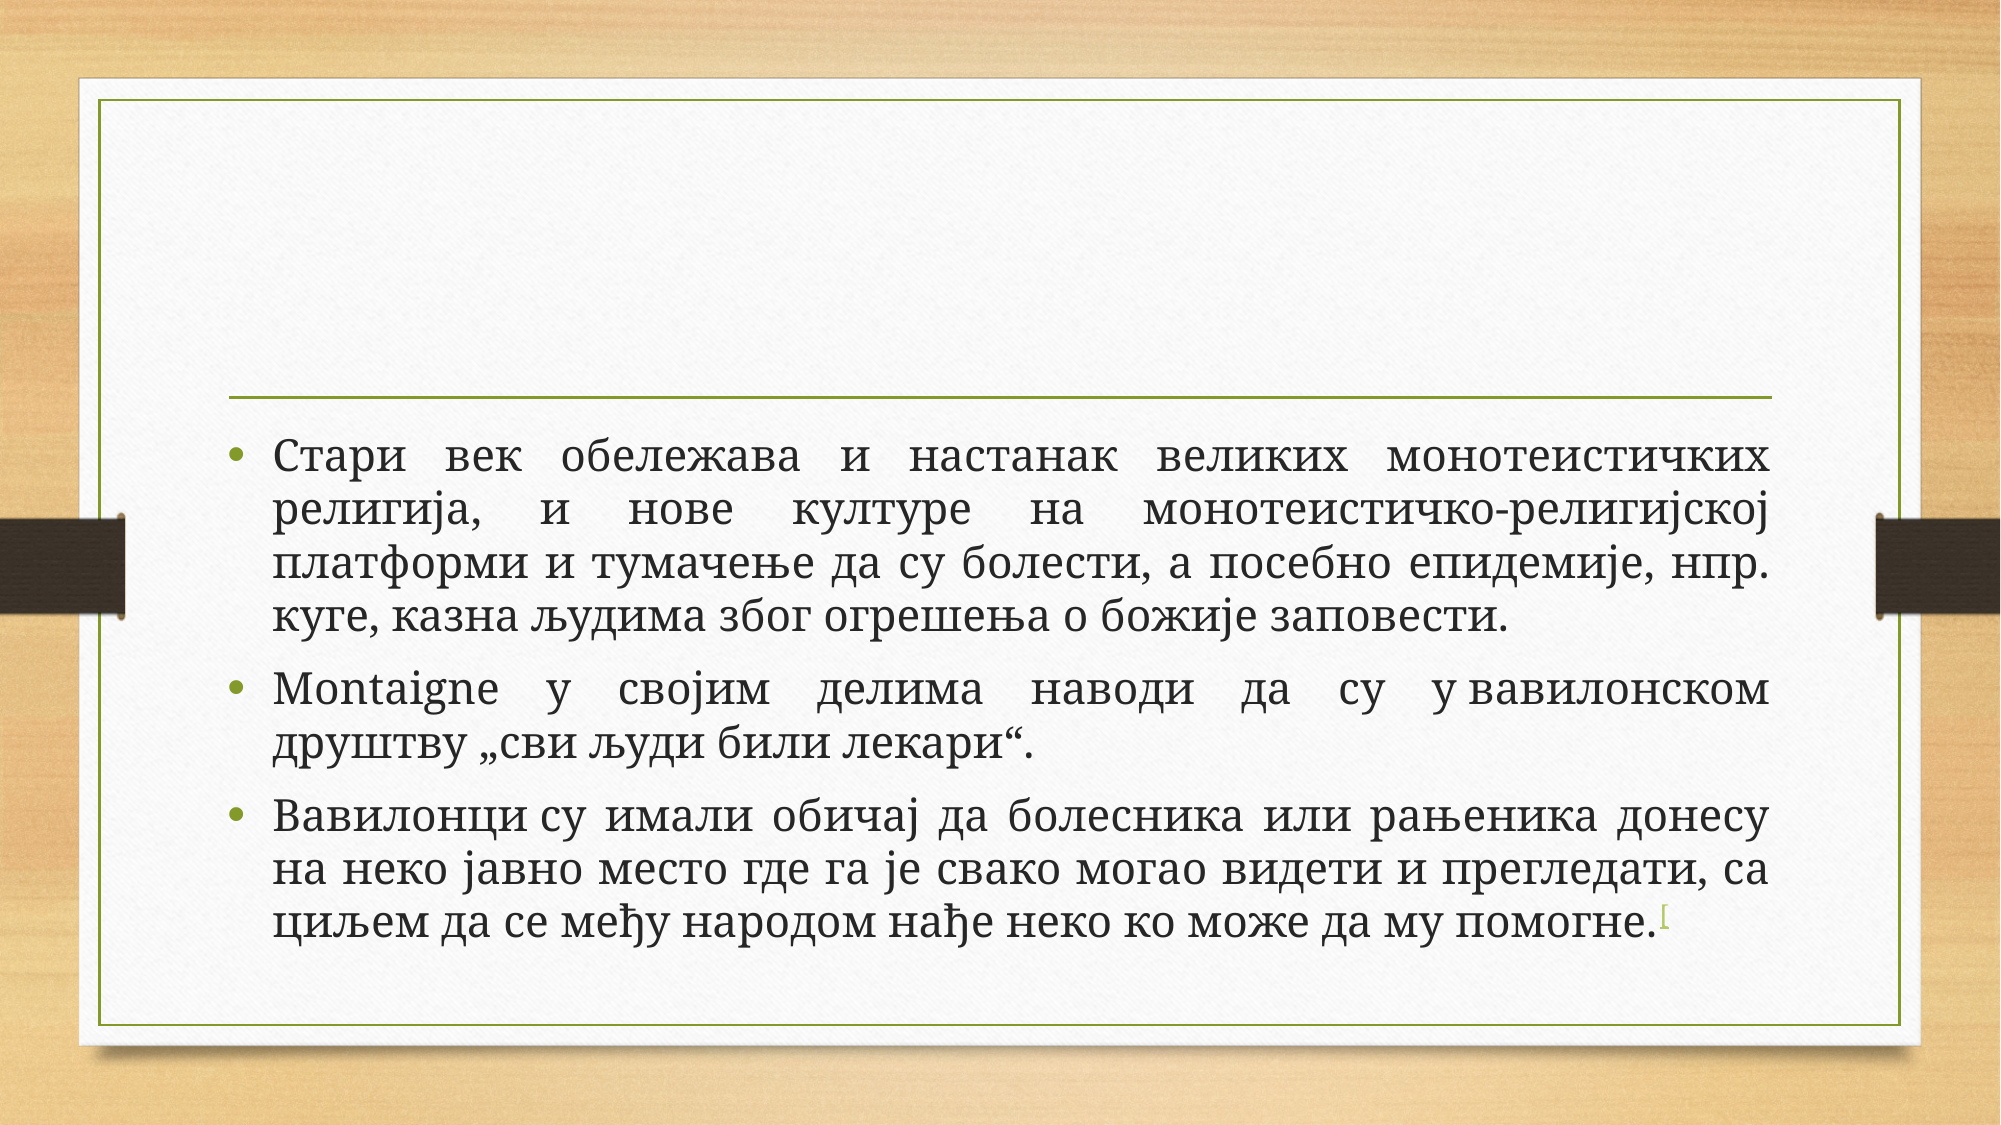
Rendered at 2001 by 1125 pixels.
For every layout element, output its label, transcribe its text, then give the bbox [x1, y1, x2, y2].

picture [0, 0, 2001, 1125]
list Стари век обележава и настанак великих монотеистичких религија, и нове културе на монотеистичко-религијској платформи и тумачење да су болести, а посебно епидемије, нпр. куге, казна људима због огрешења о божије заповести. Montaigne у својим делима наводи да су у вавилонском друштву „сви људи били лекари“. Вавилонци су имали обичај да болесника или рањеника донесу на неко јавно место где га је свако могао видети и прегледати, са циљем да се међу народом нађе неко ко може да му помогне.[ [212, 419, 1788, 964]
